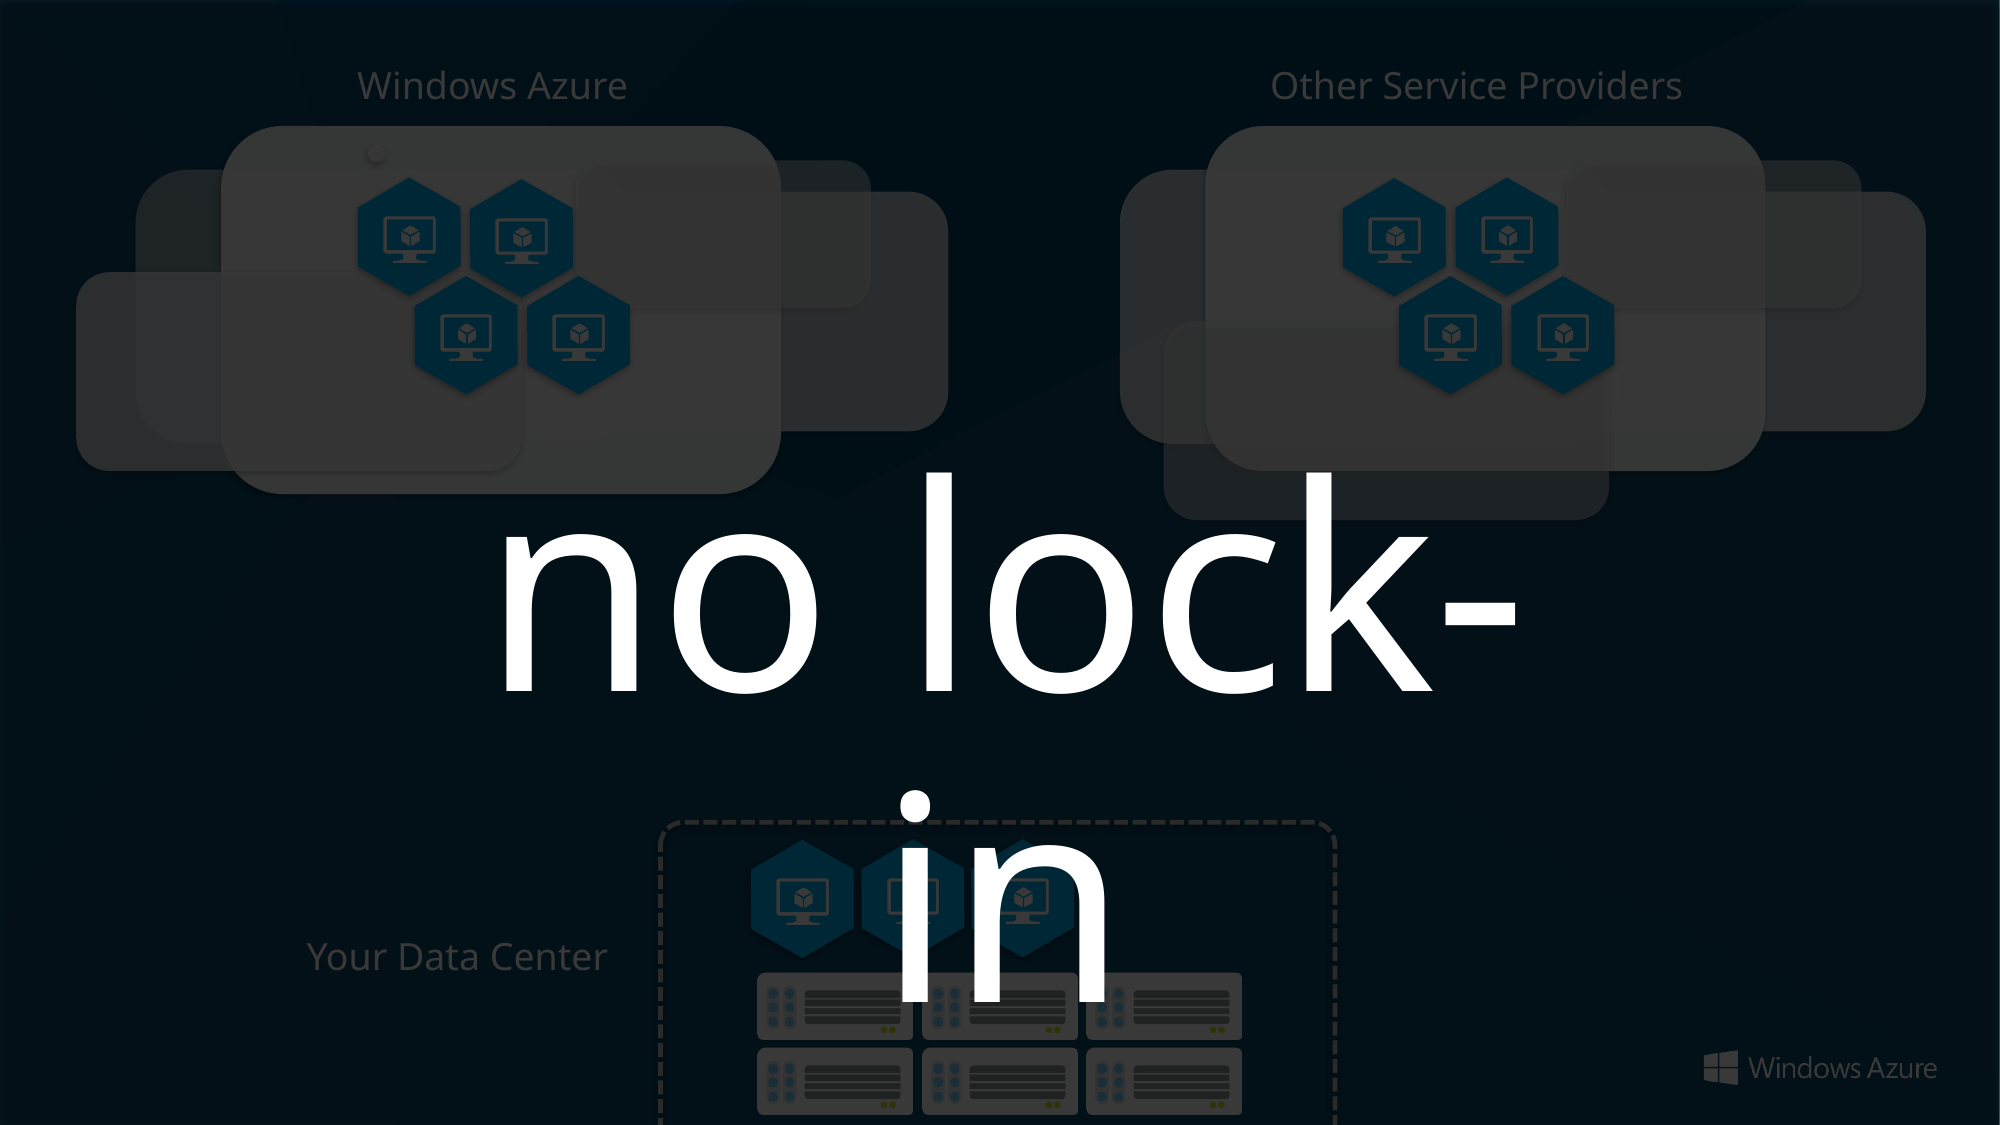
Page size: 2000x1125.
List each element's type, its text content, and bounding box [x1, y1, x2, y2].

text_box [1515, 283, 1623, 387]
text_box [742, 847, 851, 951]
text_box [349, 185, 469, 288]
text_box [853, 846, 973, 950]
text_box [757, 972, 1242, 1115]
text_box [1390, 296, 1510, 387]
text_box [530, 283, 639, 387]
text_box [406, 296, 526, 387]
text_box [1334, 185, 1454, 289]
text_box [973, 846, 1083, 950]
text_box [0, 0, 2000, 1125]
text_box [470, 186, 582, 290]
text_box no lock-in [389, 443, 1618, 1065]
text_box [1454, 185, 1567, 288]
